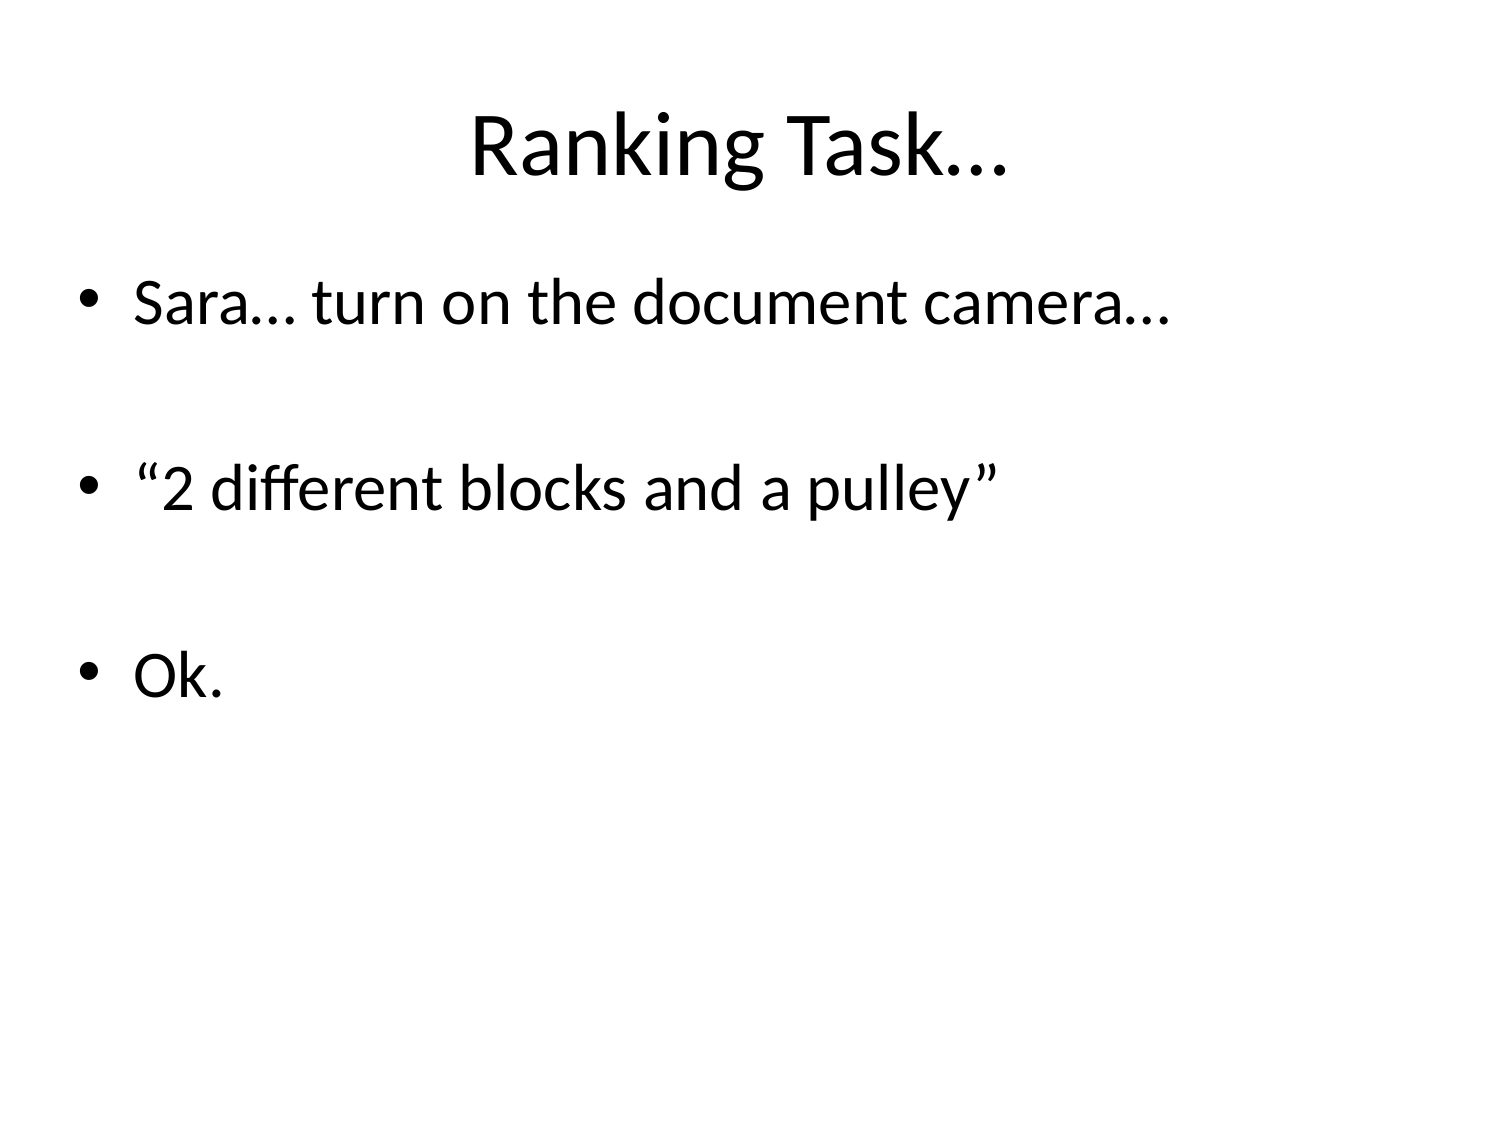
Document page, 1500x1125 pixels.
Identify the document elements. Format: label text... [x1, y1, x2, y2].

title Ranking Task… [75, 45, 1425, 233]
list Sara… turn on the document camera… “2 different blocks and a pulley” Ok. [62, 249, 1413, 993]
